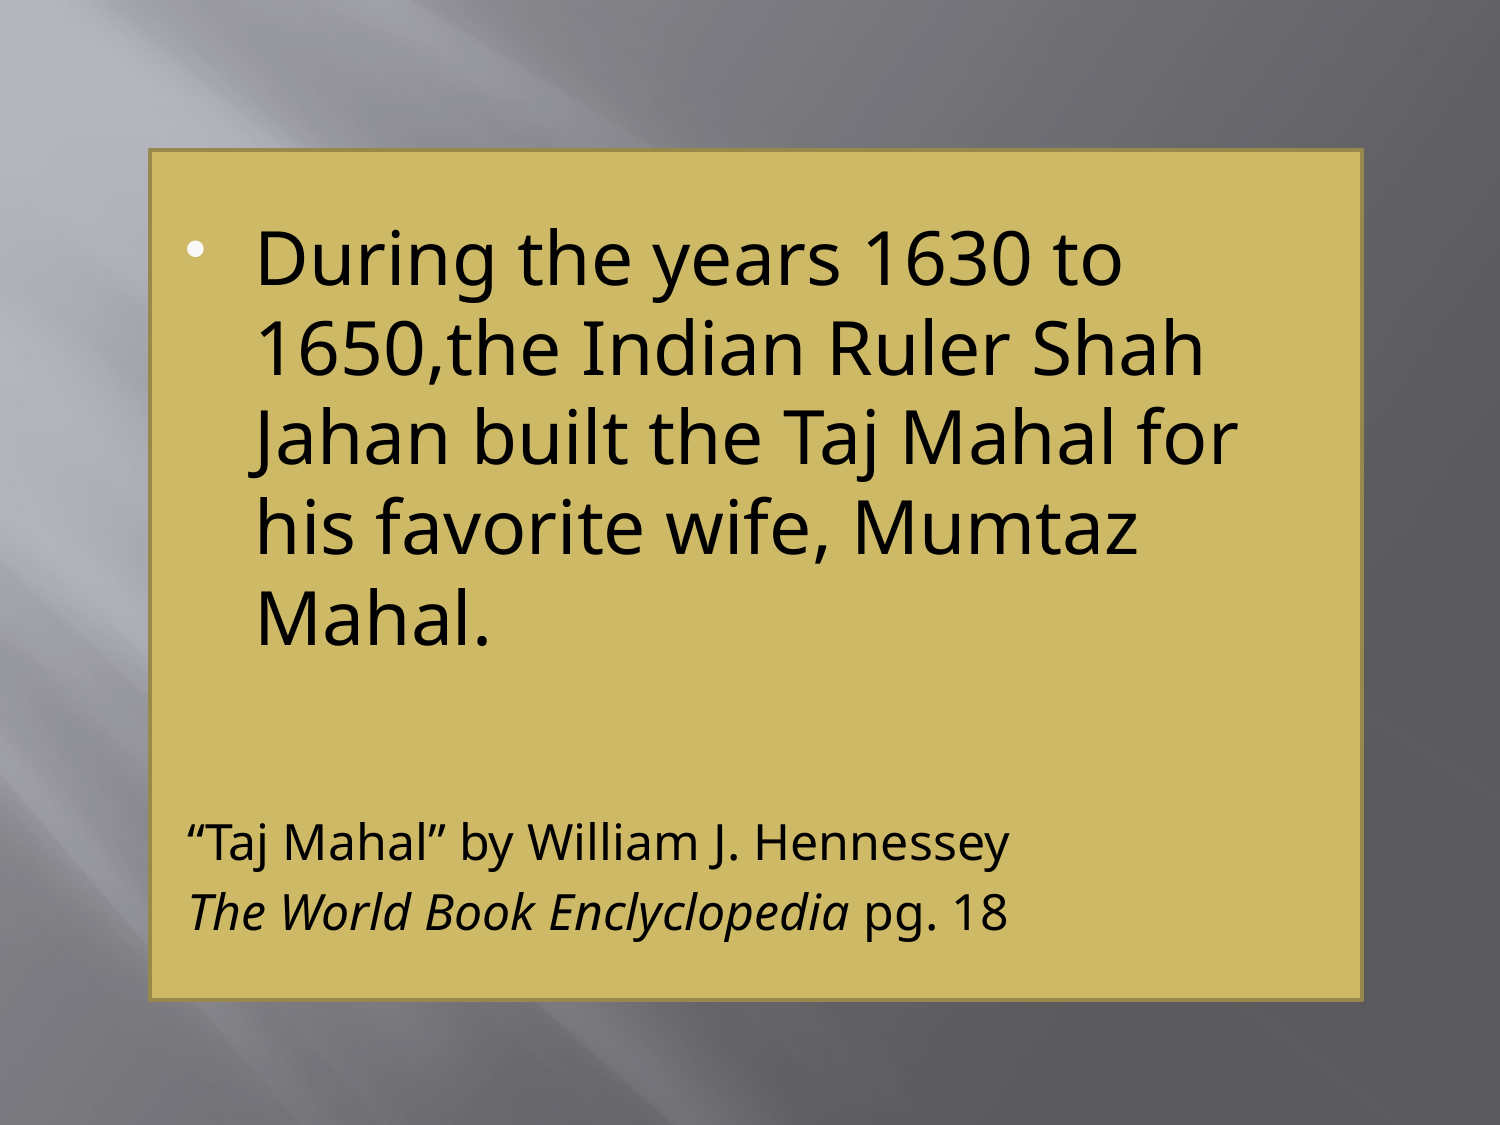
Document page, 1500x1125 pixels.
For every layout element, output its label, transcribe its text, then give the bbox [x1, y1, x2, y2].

text_box During the years 1630 to 1650,the Indian Ruler Shah Jahan built the Taj Mahal for his favorite wife, Mumtaz Mahal. “Taj Mahal” by William J. Hennessey The World Book Enclyclopedia pg. 18 [148, 148, 1364, 1002]
